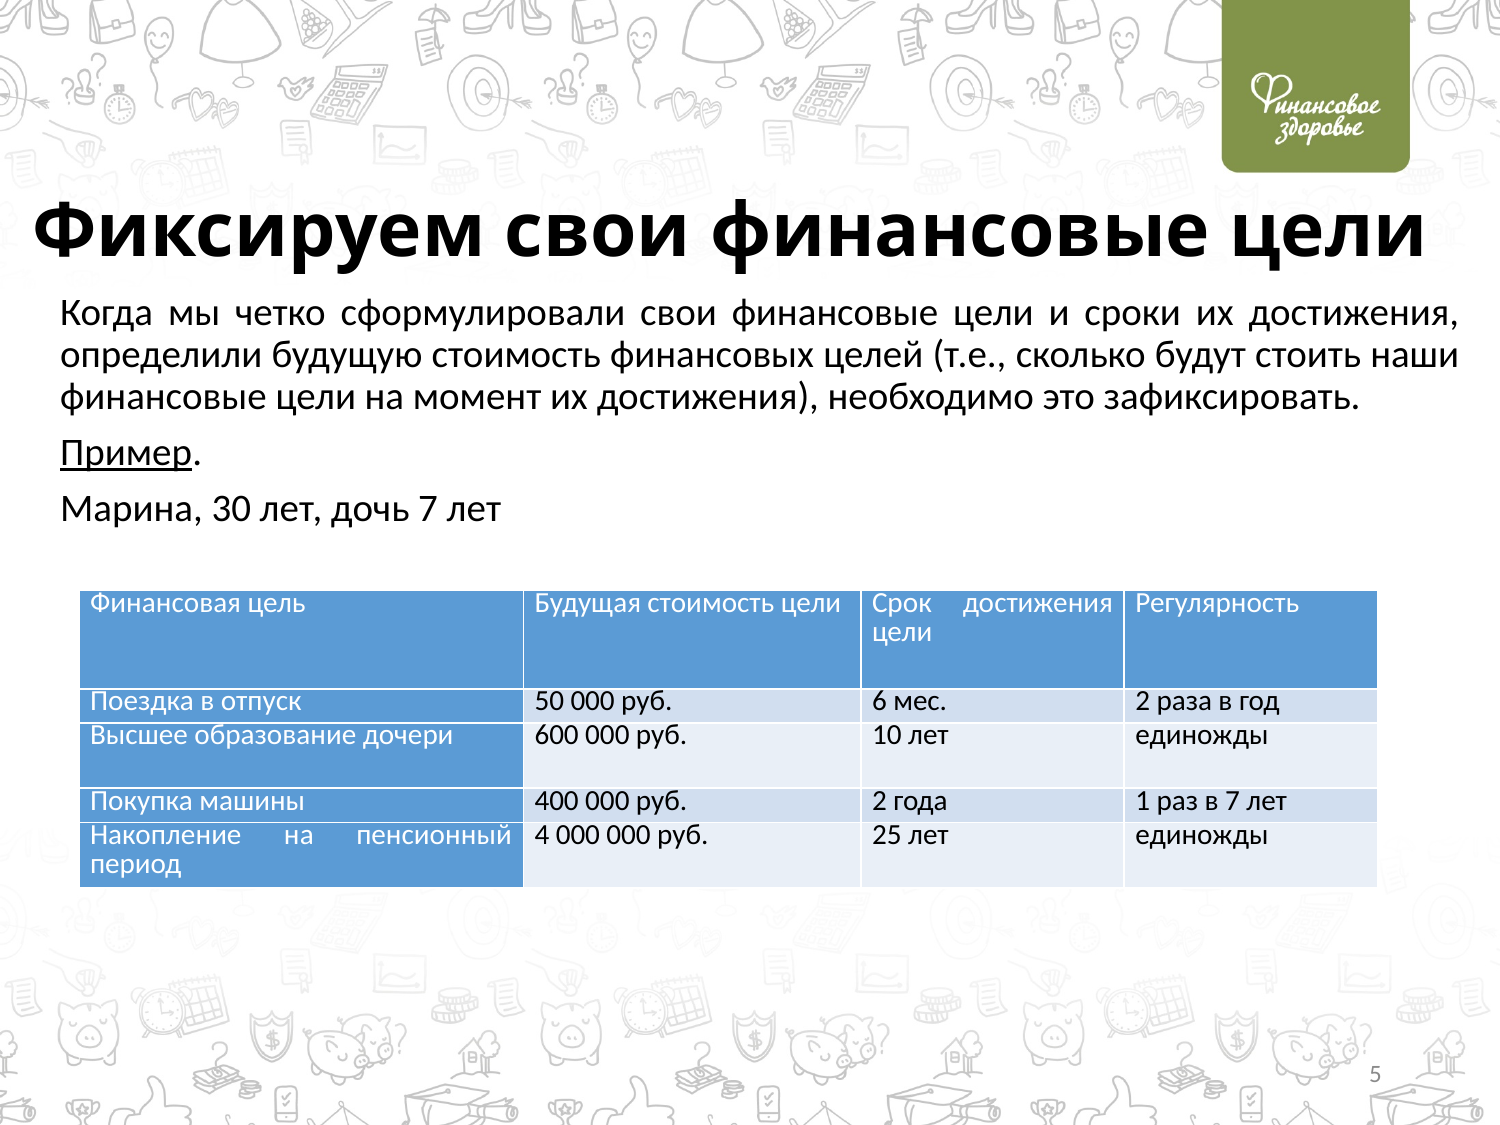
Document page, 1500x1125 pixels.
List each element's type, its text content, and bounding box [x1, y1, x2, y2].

table_cell Высшее образование дочери [80, 724, 523, 787]
table_cell 6 мес. [862, 690, 1123, 722]
table_cell 600 000 руб. [524, 724, 860, 787]
table_cell 400 000 руб. [524, 789, 860, 822]
table_cell 50 000 руб. [524, 690, 860, 722]
table_cell 4 000 000 руб. [524, 823, 860, 887]
table_cell единожды [1125, 823, 1377, 887]
table_header Срок достижения цели [862, 591, 1123, 688]
table_cell Накопление на пенсионный период [80, 823, 523, 887]
title Фиксируем свои финансовые цели [17, 179, 1476, 285]
table_cell 1 раз в 7 лет [1125, 789, 1377, 822]
table_cell Покупка машины [80, 789, 523, 822]
table_cell Поездка в отпуск [80, 690, 523, 722]
table_cell 25 лет [862, 823, 1123, 887]
table_cell 2 раза в год [1125, 690, 1377, 722]
table_cell единожды [1125, 724, 1377, 787]
table_cell 2 года [862, 789, 1123, 822]
table_cell 10 лет [862, 724, 1123, 787]
table_header Финансовая цель [80, 591, 523, 688]
table_header Будущая стоимость цели [524, 591, 860, 688]
list Когда мы четко сформулировали свои финансовые цели и сроки их достижения, определили будущую стоимость финансовых целей (т.е., сколько будут стоить наши финансовые цели на момент их достижения), необходимо это зафиксировать. Пример. Марина, 30 лет, дочь 7 лет [45, 284, 1476, 573]
picture [0, 0, 1500, 1125]
slide_number 5 [1059, 1042, 1397, 1103]
table_header Регулярность [1125, 591, 1377, 688]
